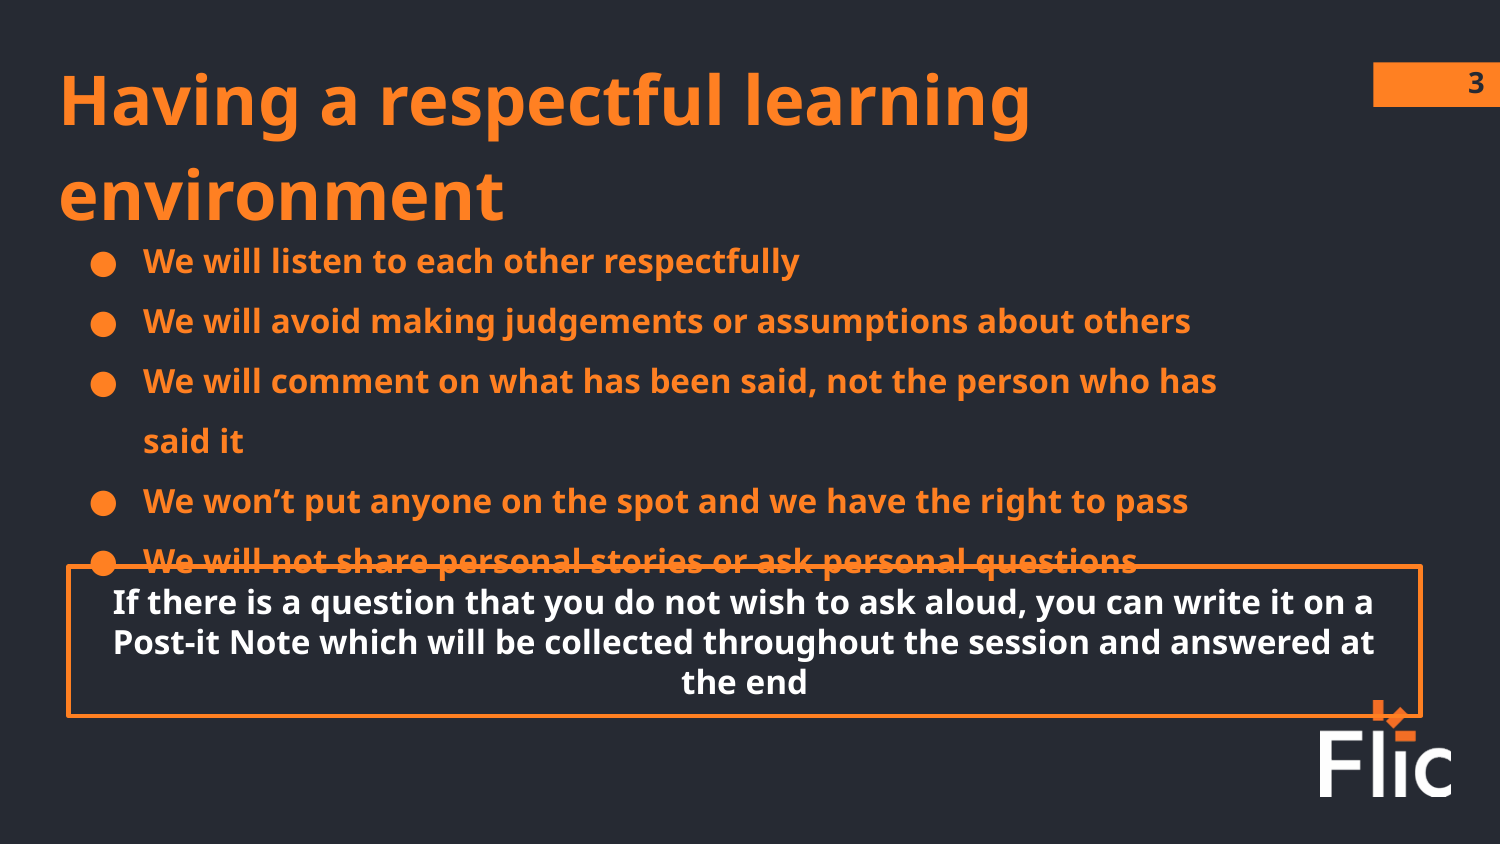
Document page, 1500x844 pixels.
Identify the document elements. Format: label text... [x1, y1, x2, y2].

text_box We will listen to each other respectfully We will avoid making judgements or assumptions about others We will comment on what has been said, not the person who has said it We won’t put anyone on the spot and we have the right to pass We will not share personal stories or ask personal questions [53, 205, 1307, 595]
slide_number 3 [1410, 49, 1500, 115]
text_box If there is a question that you do not wish to ask aloud, you can write it on a Post-it Note which will be collected throughout the session and answered at the end [68, 566, 1421, 716]
text_box Having a respectful learning environment [59, 44, 1377, 173]
picture [1320, 700, 1451, 797]
